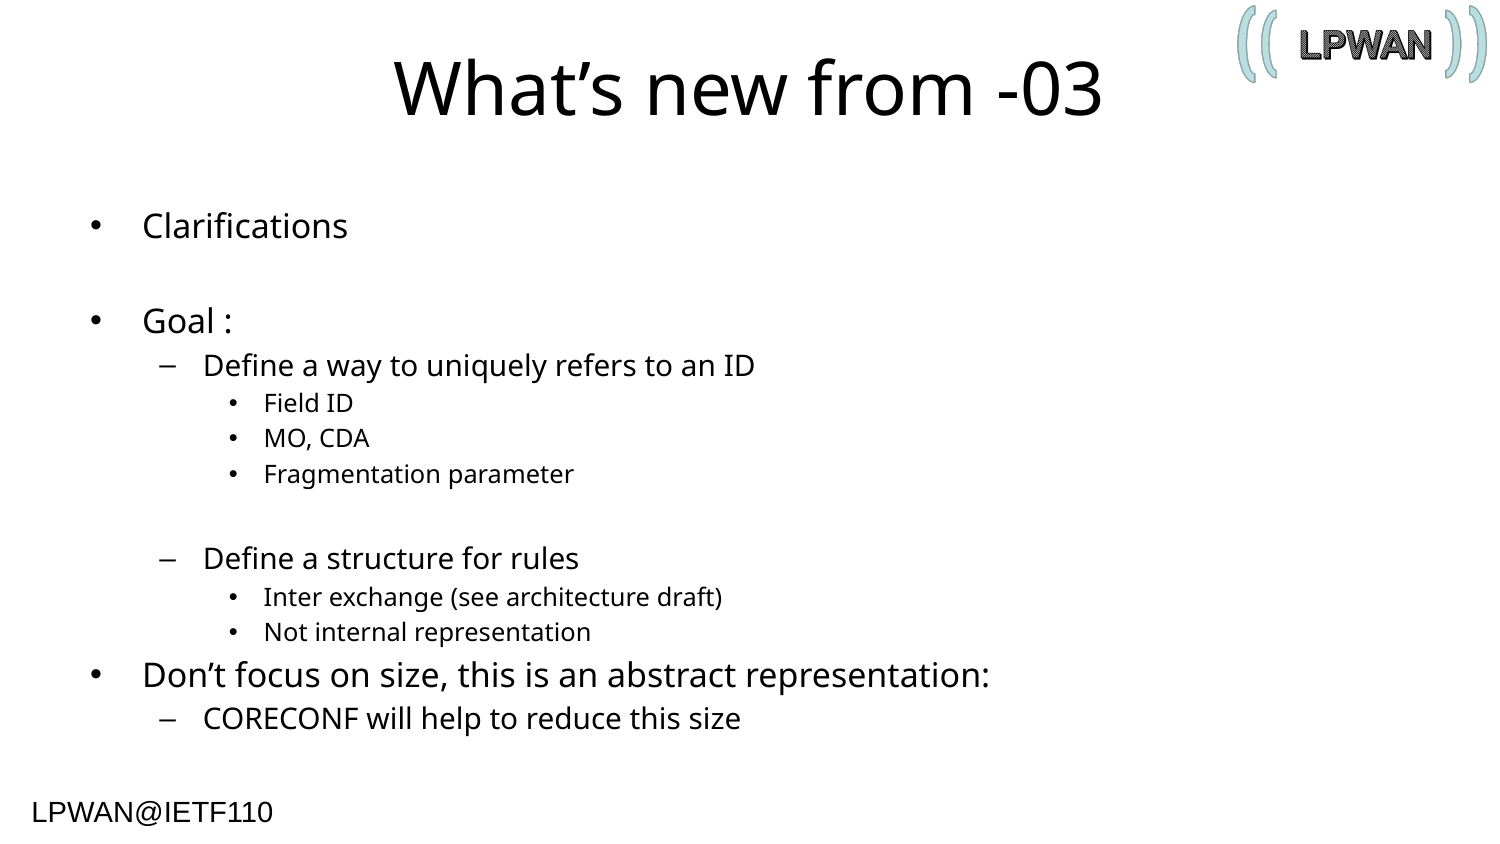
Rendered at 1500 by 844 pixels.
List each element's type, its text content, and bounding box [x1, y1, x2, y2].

picture [1237, 5, 1487, 83]
list Clarifications Goal : Define a way to uniquely refers to an ID Field ID MO, CDA Fragmentation parameter Define a structure for rules Inter exchange (see architecture draft) Not internal representation Don’t focus on size, this is an abstract representation: CORECONF will help to reduce this size [75, 196, 1425, 754]
title What’s new from -03 [75, 33, 1425, 139]
